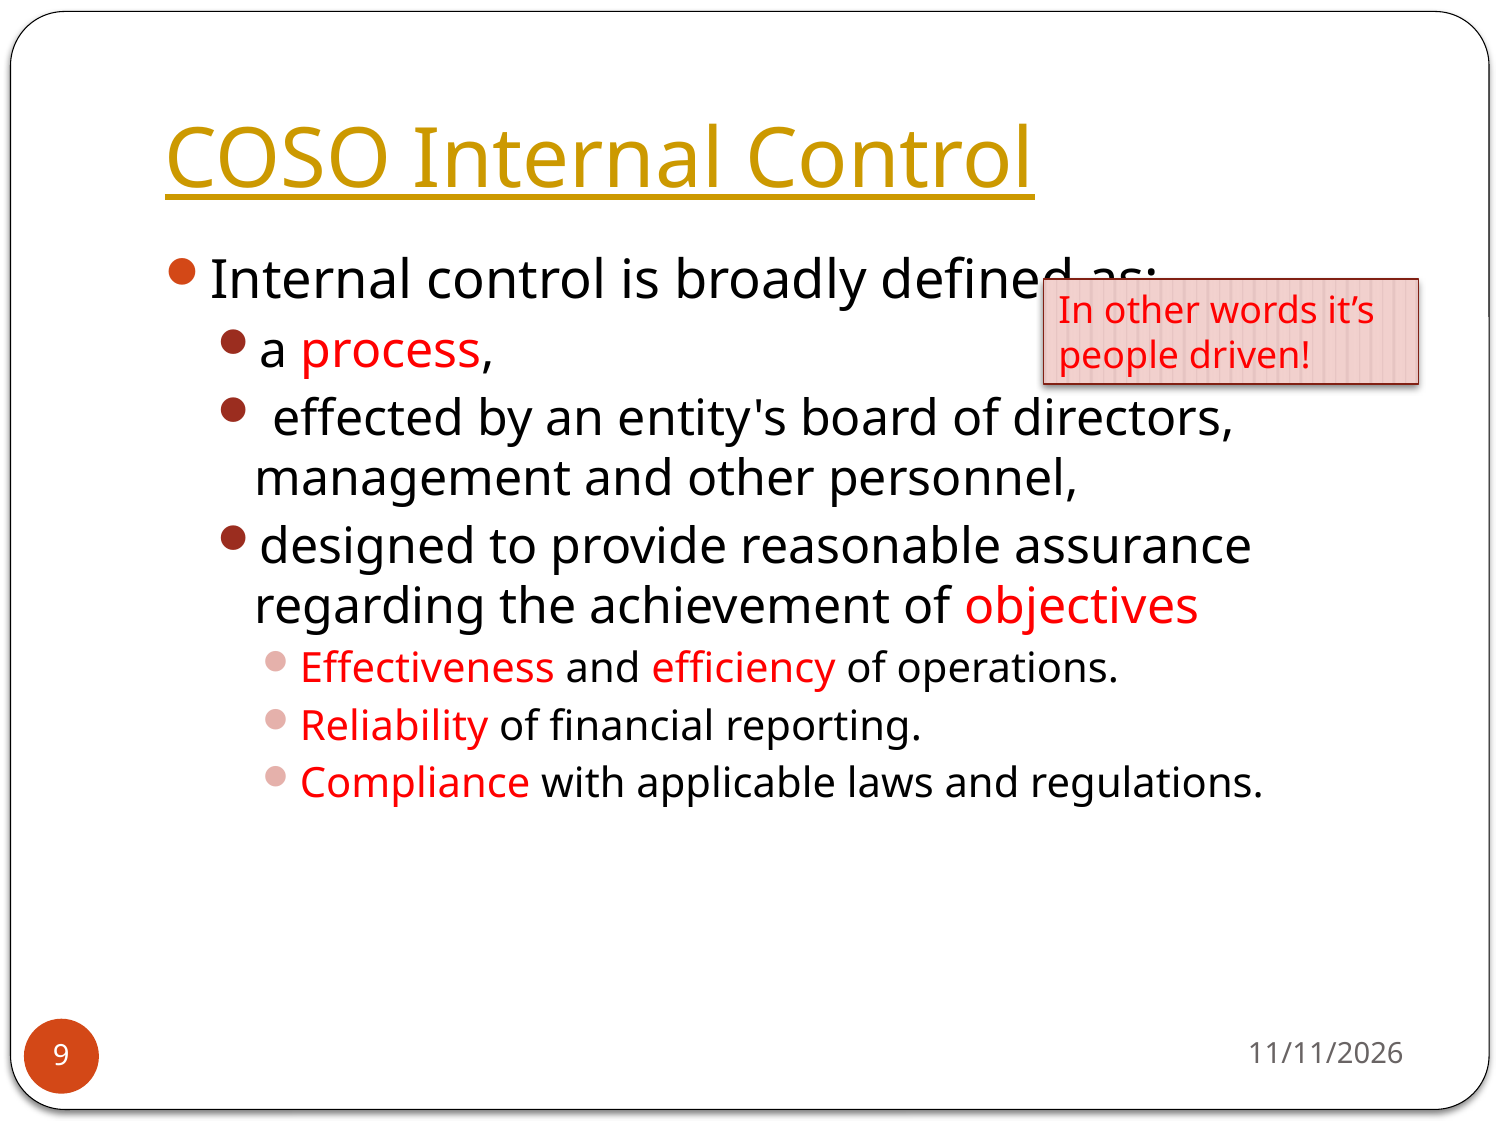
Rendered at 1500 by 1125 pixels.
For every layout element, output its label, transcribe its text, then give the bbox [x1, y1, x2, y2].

list Internal control is broadly defined as: a process, effected by an entity's board of directors, management and other personnel, designed to provide reasonable assurance regarding the achievement of objectives Effectiveness and efficiency of operations. Reliability of financial reporting. Compliance with applicable laws and regulations. [150, 237, 1425, 988]
text_box In other words it’s people driven! [1043, 278, 1419, 385]
slide_number 9 [23, 1018, 99, 1094]
title COSO Internal Control [150, 45, 1425, 233]
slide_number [1012, 1015, 1419, 1094]
